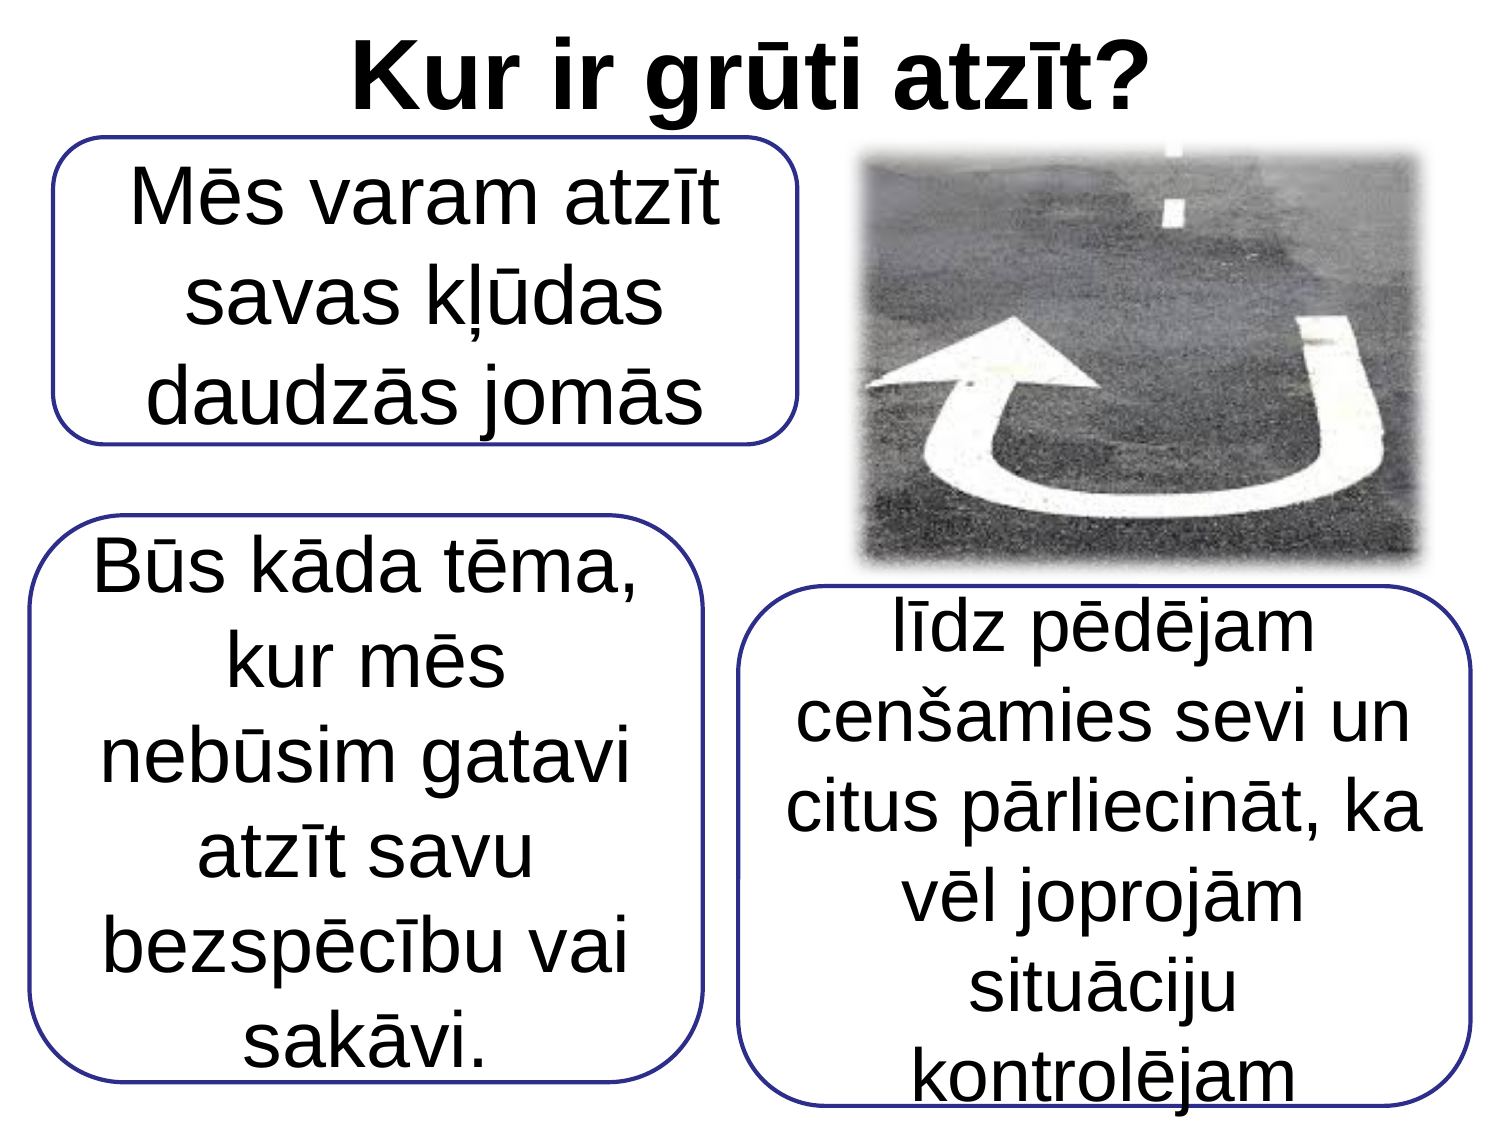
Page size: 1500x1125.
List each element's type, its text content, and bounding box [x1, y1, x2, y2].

text_box Mēs varam atzīt savas kļūdas daudzās jomās [50, 135, 800, 447]
slide_number 8 [1416, 1098, 1426, 1103]
title Kur ir grūti atzīt? [76, 0, 1428, 140]
text_box līdz pēdējam cenšamies sevi un citus pārliecināt, ka vēl joprojām situāciju kontrolējam [736, 583, 1473, 1108]
picture [844, 136, 1436, 580]
text_box Būs kāda tēma, kur mēs nebūsim gatavi atzīt savu bezspēcību vai sakāvi. [27, 513, 705, 1085]
